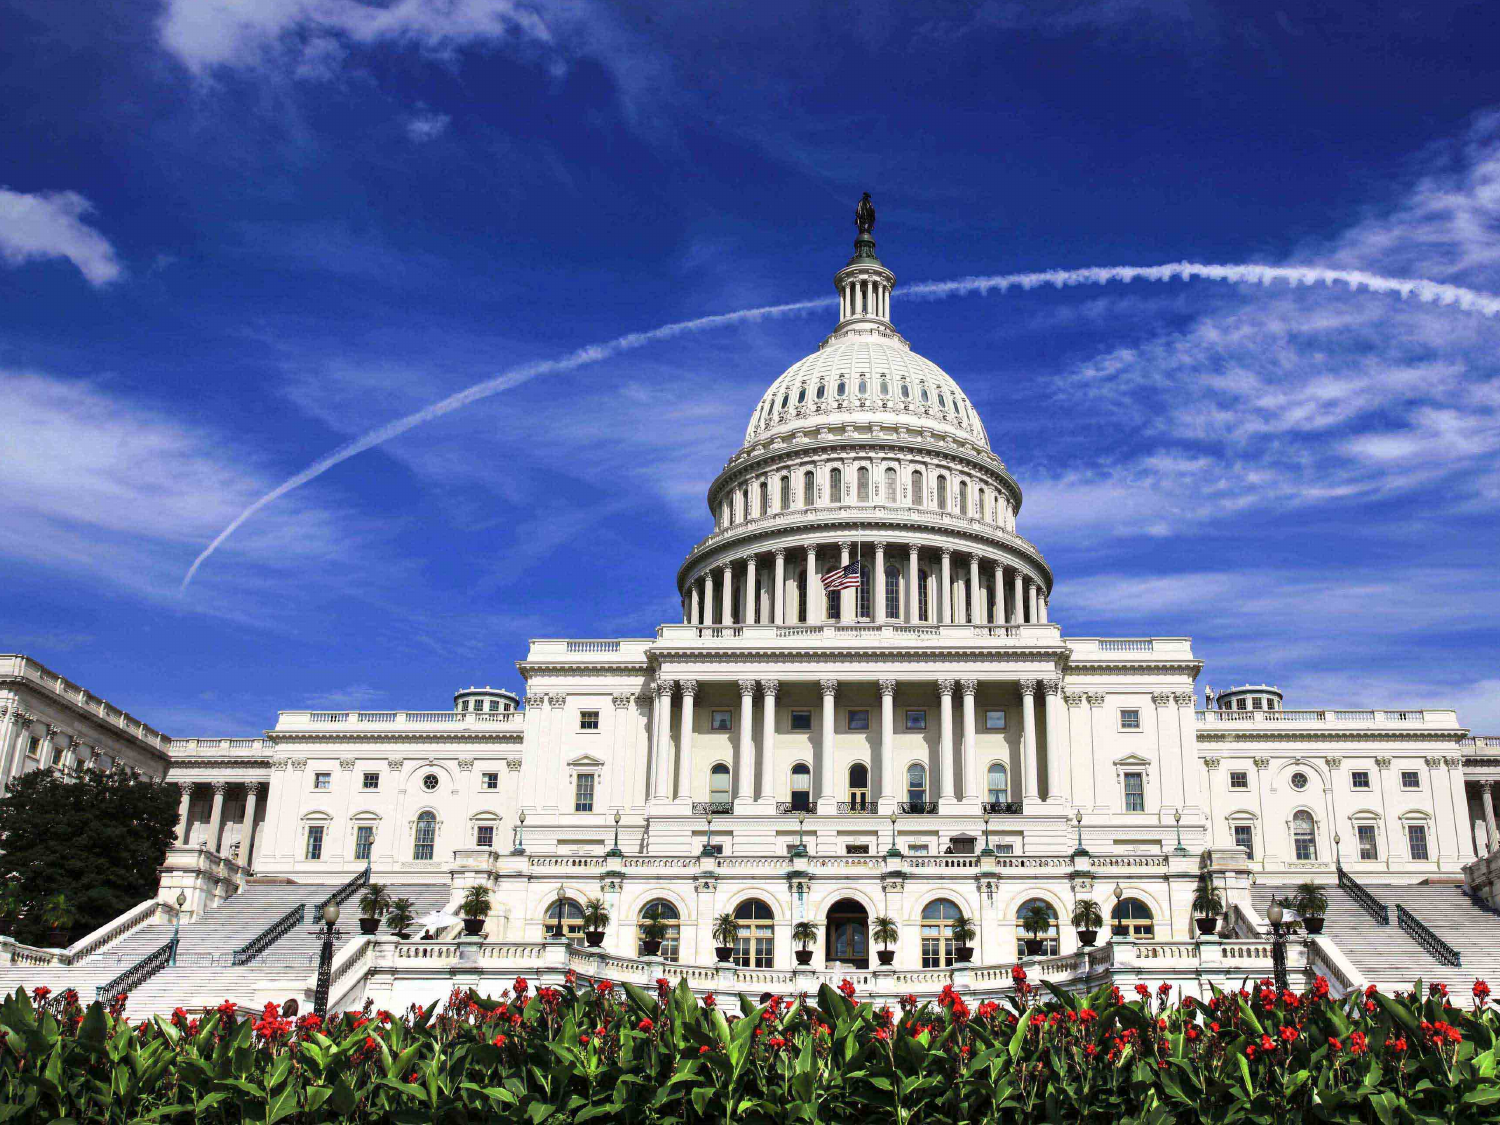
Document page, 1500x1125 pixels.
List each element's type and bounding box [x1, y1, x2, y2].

list [0, 0, 1500, 1125]
